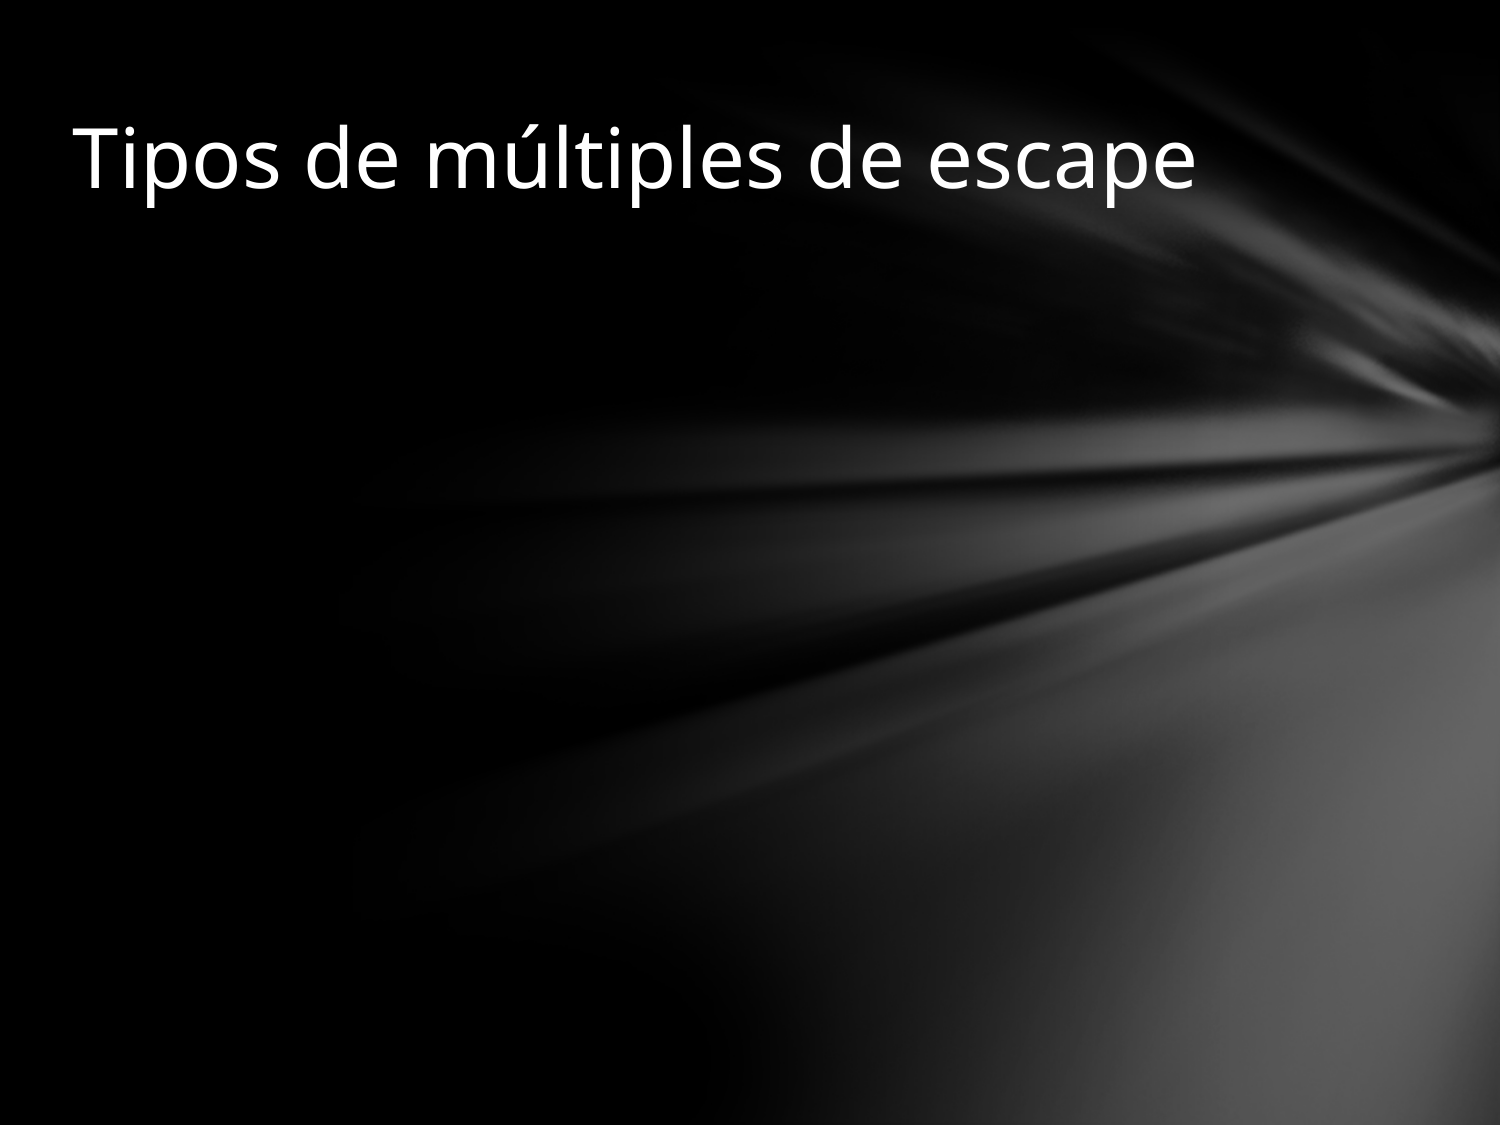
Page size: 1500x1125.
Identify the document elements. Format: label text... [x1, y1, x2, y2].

title Tipos de múltiples de escape [57, 37, 1318, 213]
